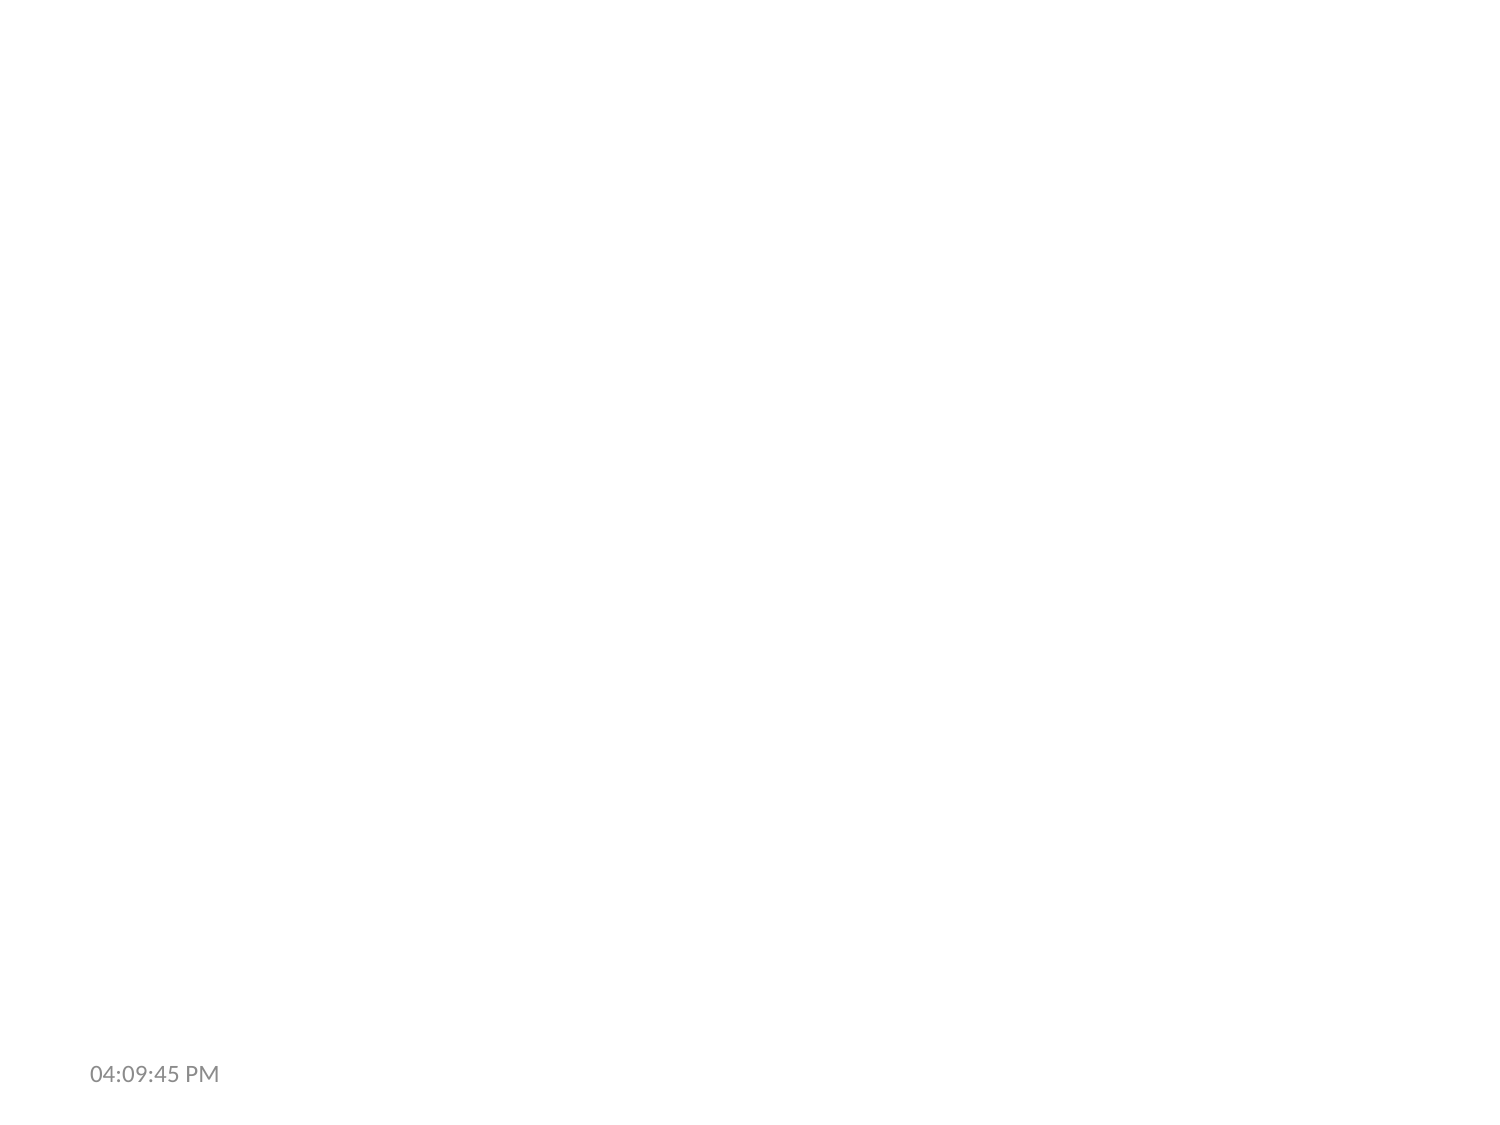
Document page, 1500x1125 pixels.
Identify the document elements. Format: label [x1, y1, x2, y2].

slide_number [75, 1042, 425, 1103]
